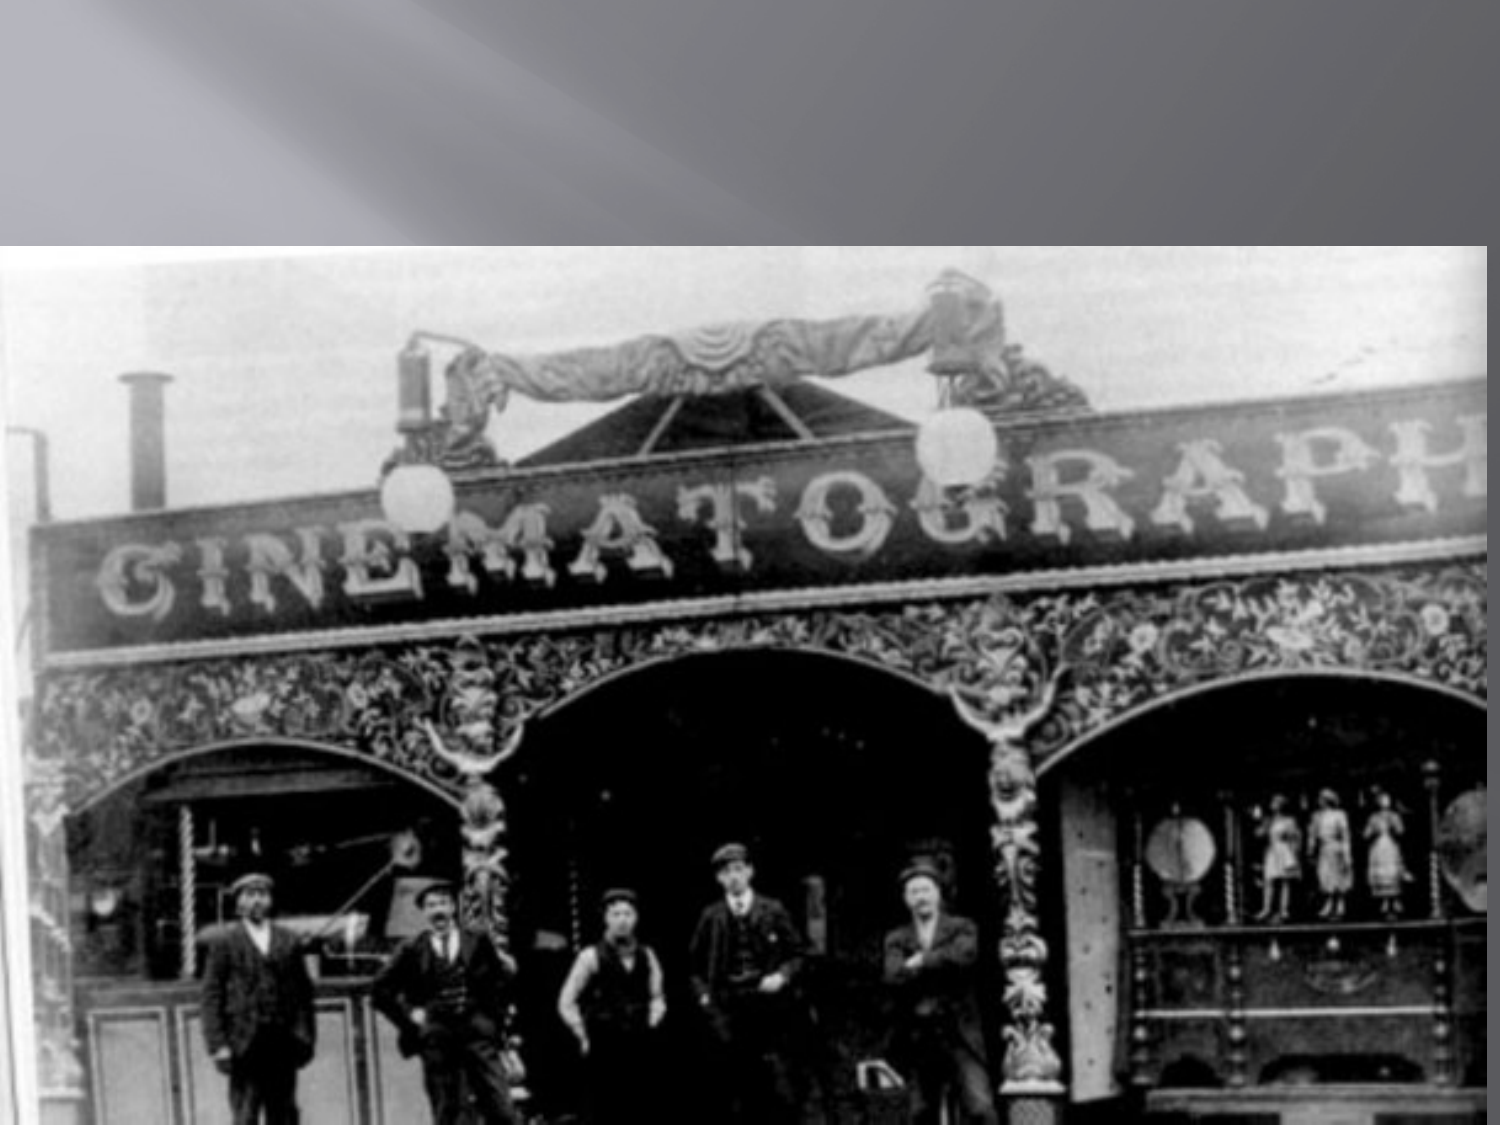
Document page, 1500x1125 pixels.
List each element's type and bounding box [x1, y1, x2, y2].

picture [0, 245, 1488, 1125]
